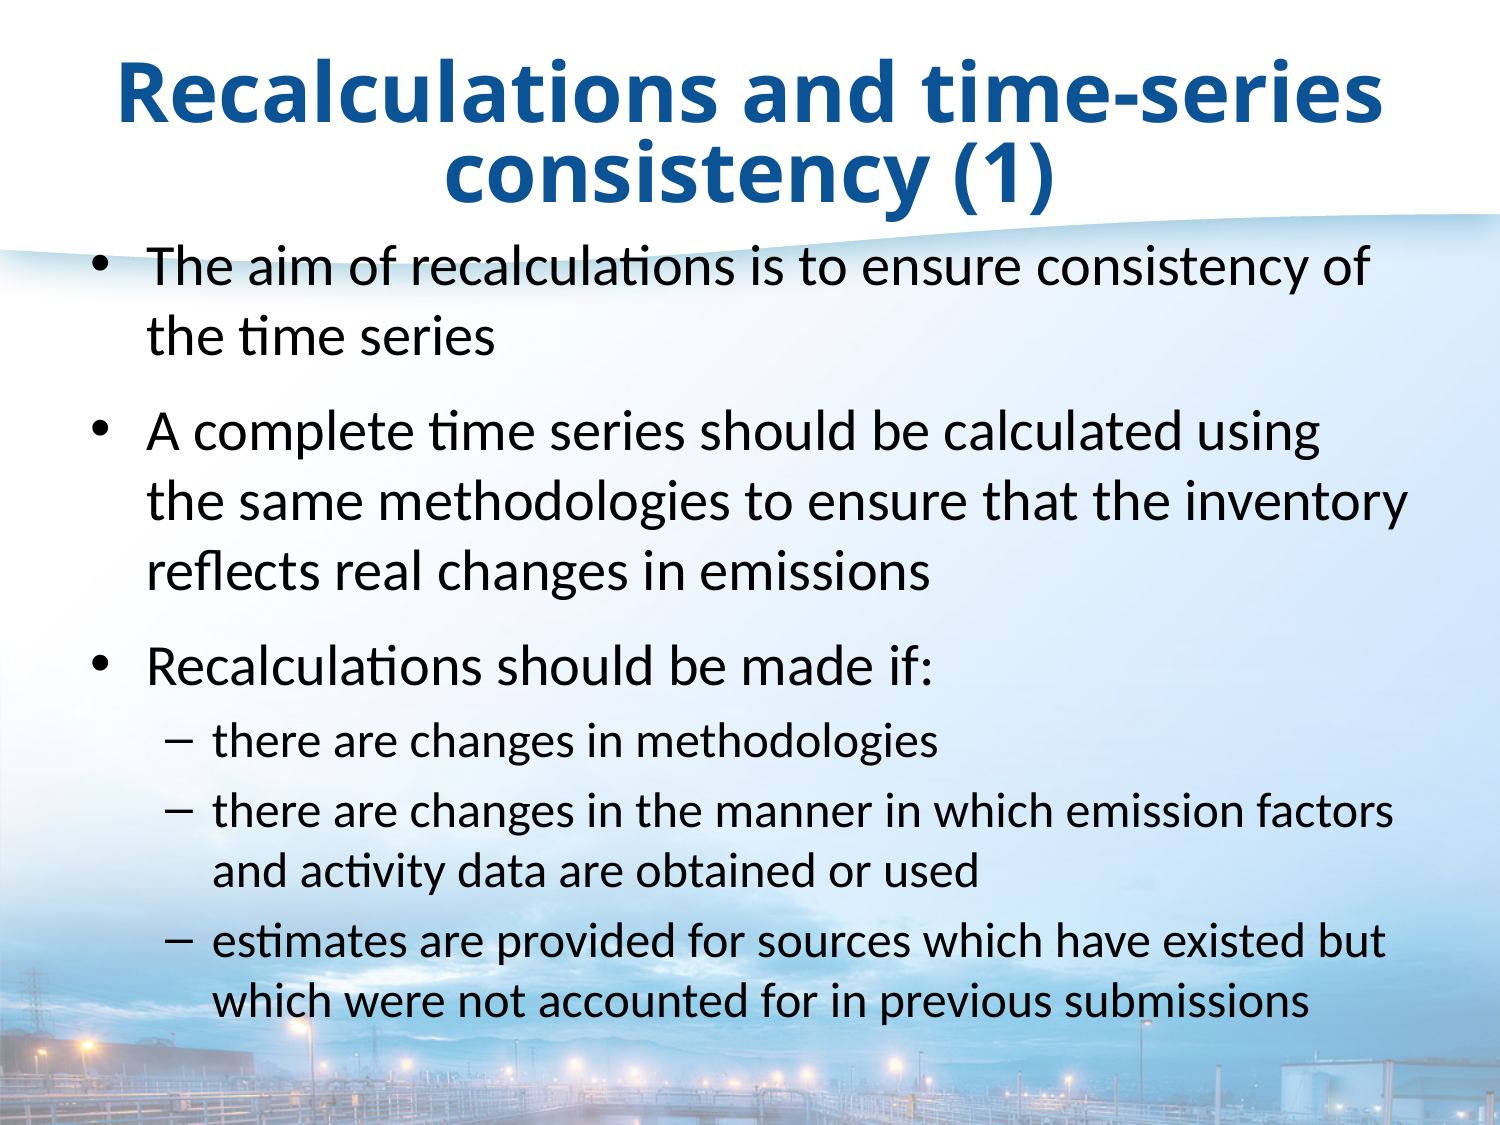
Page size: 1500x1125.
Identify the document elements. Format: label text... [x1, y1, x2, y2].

list The aim of recalculations is to ensure consistency of the time series A complete time series should be calculated using the same methodologies to ensure that the inventory reflects real changes in emissions Recalculations should be made if: there are changes in methodologies there are changes in the manner in which emission factors and activity data are obtained or used estimates are provided for sources which have existed but which were not accounted for in previous submissions [75, 219, 1425, 1035]
title Recalculations and time-series consistency (1) [75, 45, 1425, 219]
picture [0, 215, 1500, 1125]
